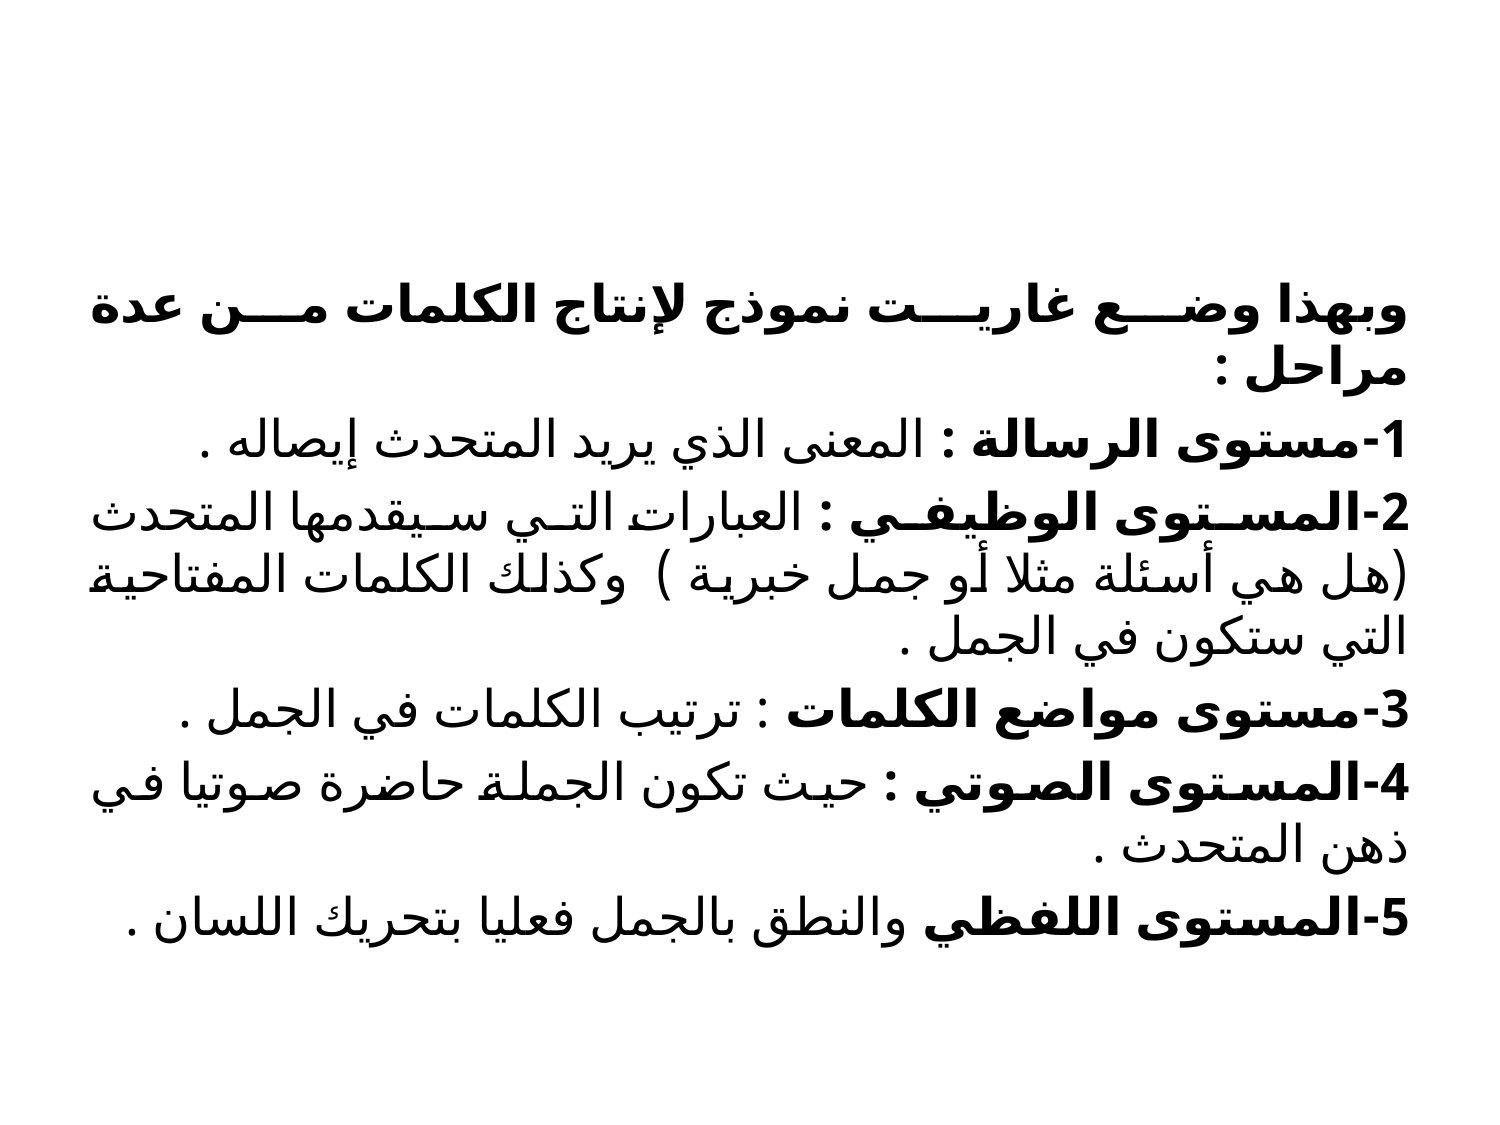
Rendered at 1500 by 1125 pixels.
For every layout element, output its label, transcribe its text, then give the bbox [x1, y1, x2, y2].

list وبهذا وضع غاريت نموذج لإنتاج الكلمات من عدة مراحل : 1-مستوى الرسالة : المعنى الذي يريد المتحدث إيصاله . 2-المستوى الوظيفي : العبارات التي سيقدمها المتحدث (هل هي أسئلة مثلا أو جمل خبرية ) وكذلك الكلمات المفتاحية التي ستكون في الجمل . 3-مستوى مواضع الكلمات : ترتيب الكلمات في الجمل . 4-المستوى الصوتي : حيث تكون الجملة حاضرة صوتيا في ذهن المتحدث . 5-المستوى اللفظي والنطق بالجمل فعليا بتحريك اللسان . [75, 262, 1425, 1005]
